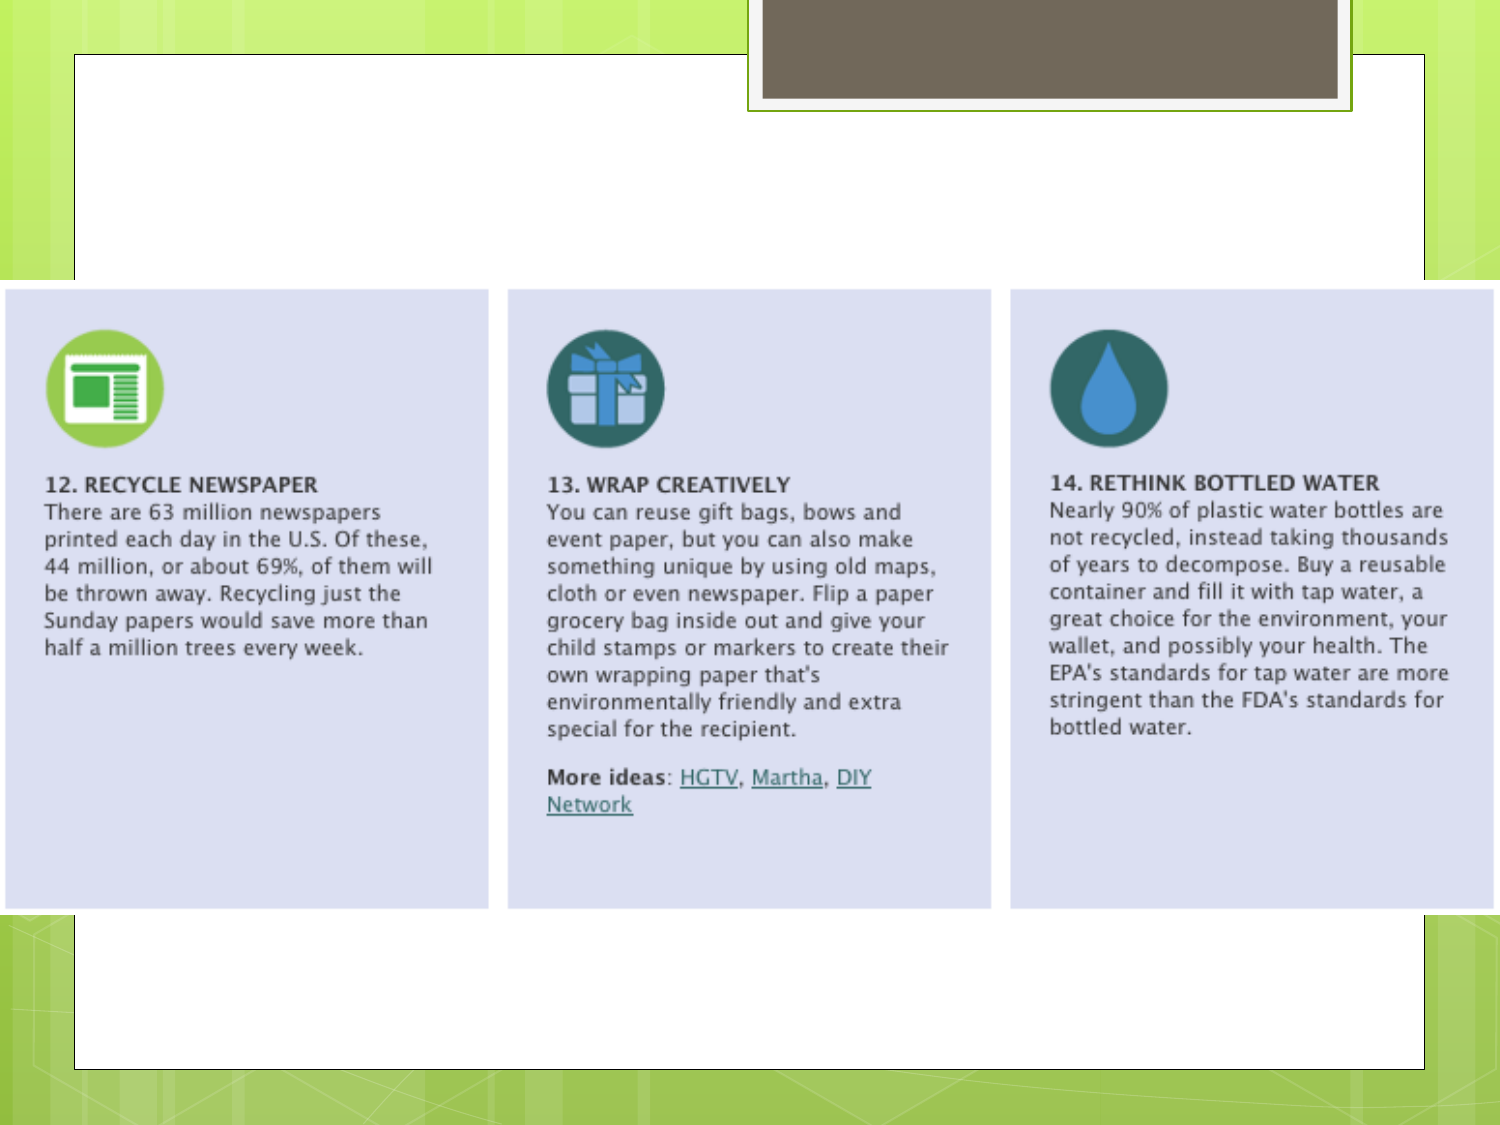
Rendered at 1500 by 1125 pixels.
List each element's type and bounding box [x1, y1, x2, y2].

picture [0, 279, 1500, 915]
